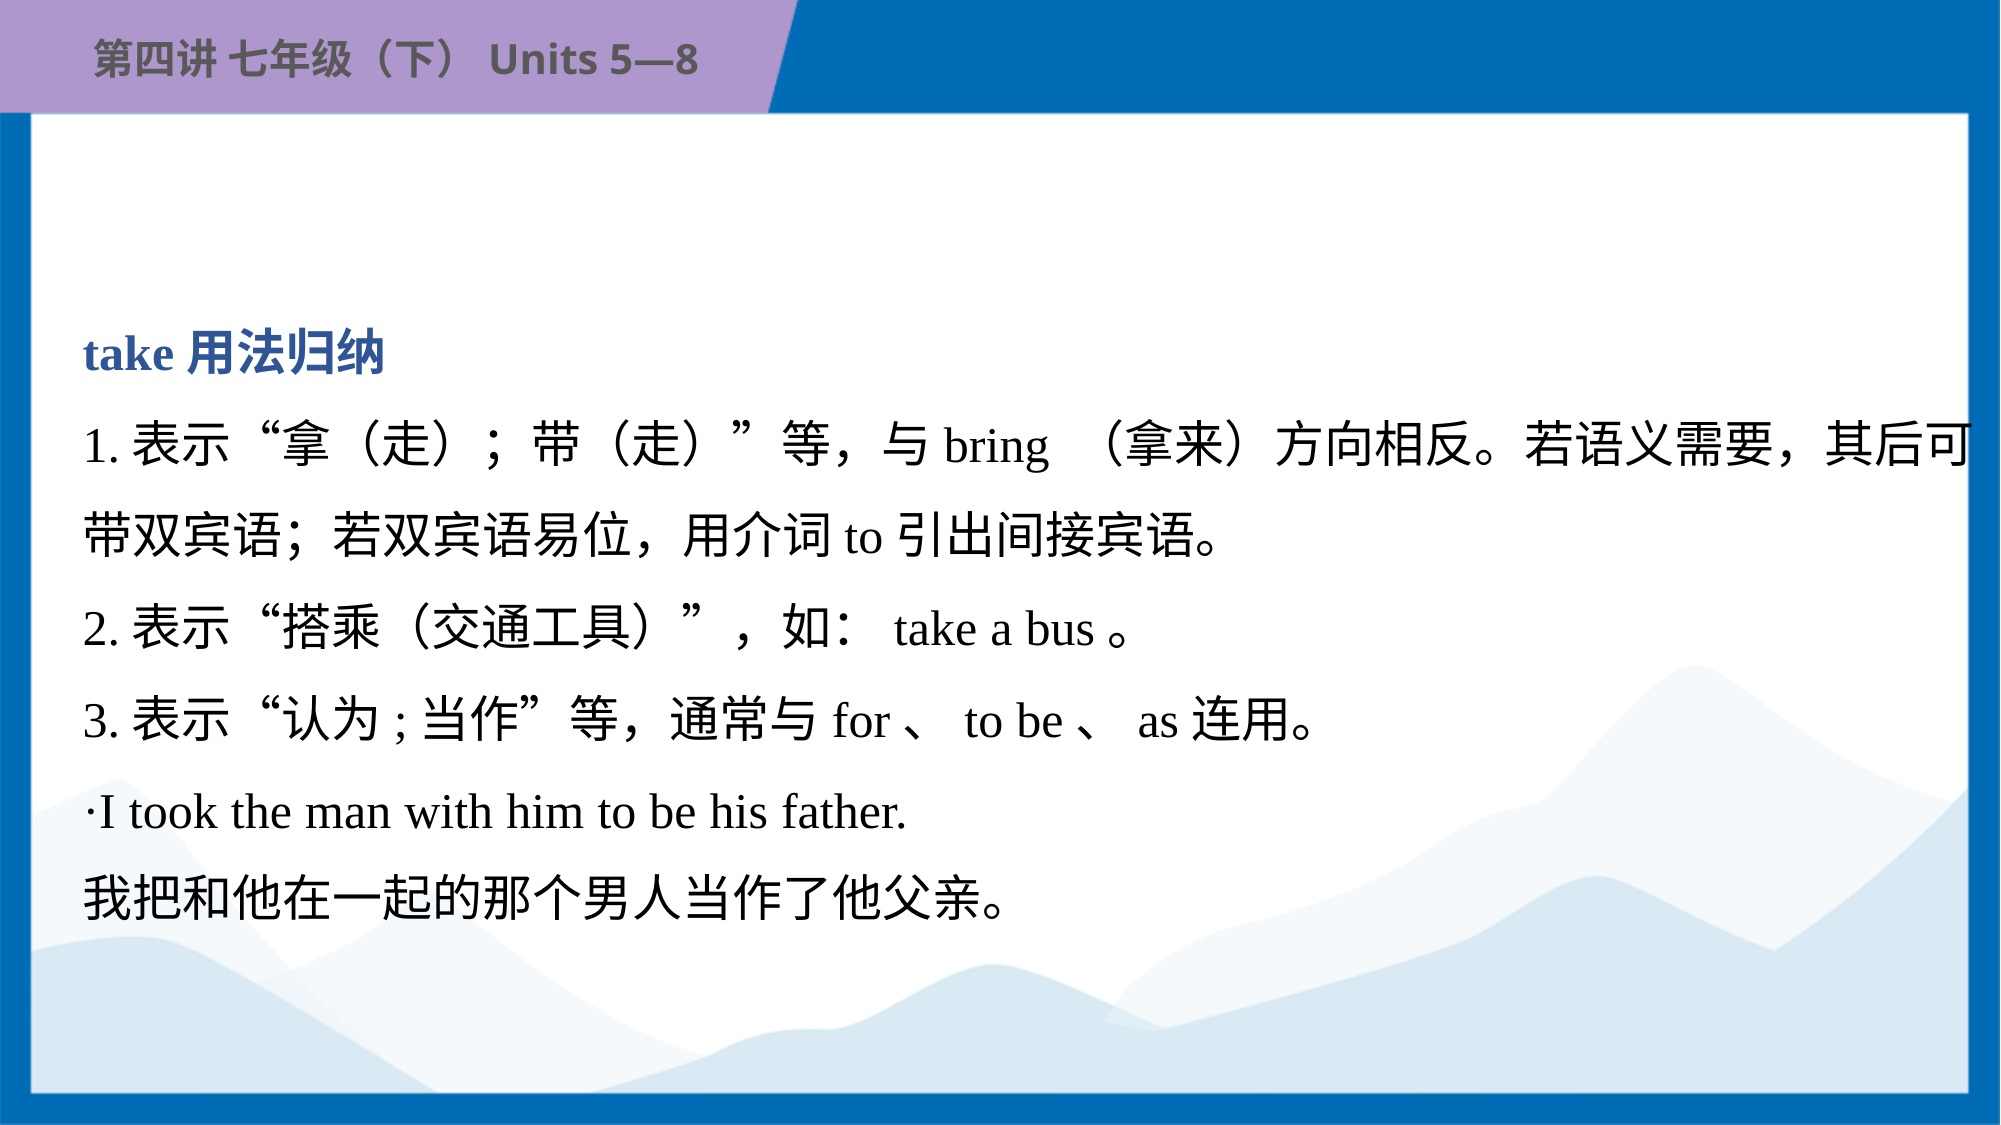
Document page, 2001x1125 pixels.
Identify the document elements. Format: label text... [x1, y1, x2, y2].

picture [0, 0, 2000, 1125]
text_box take用法归纳 1.表示“拿（走）；带（走）”等，与bring （拿来）方向相反。若语义需要，其后可 带双宾语；若双宾语易位，用介词to引出间接宾语。 2.表示“搭乘（交通工具）”，如：take a bus。 3.表示“认为;当作”等，通常与for、to be、as连用。 ·I took the man with him to be his father. 我把和他在一起的那个男人当作了他父亲。 [82, 288, 1917, 917]
